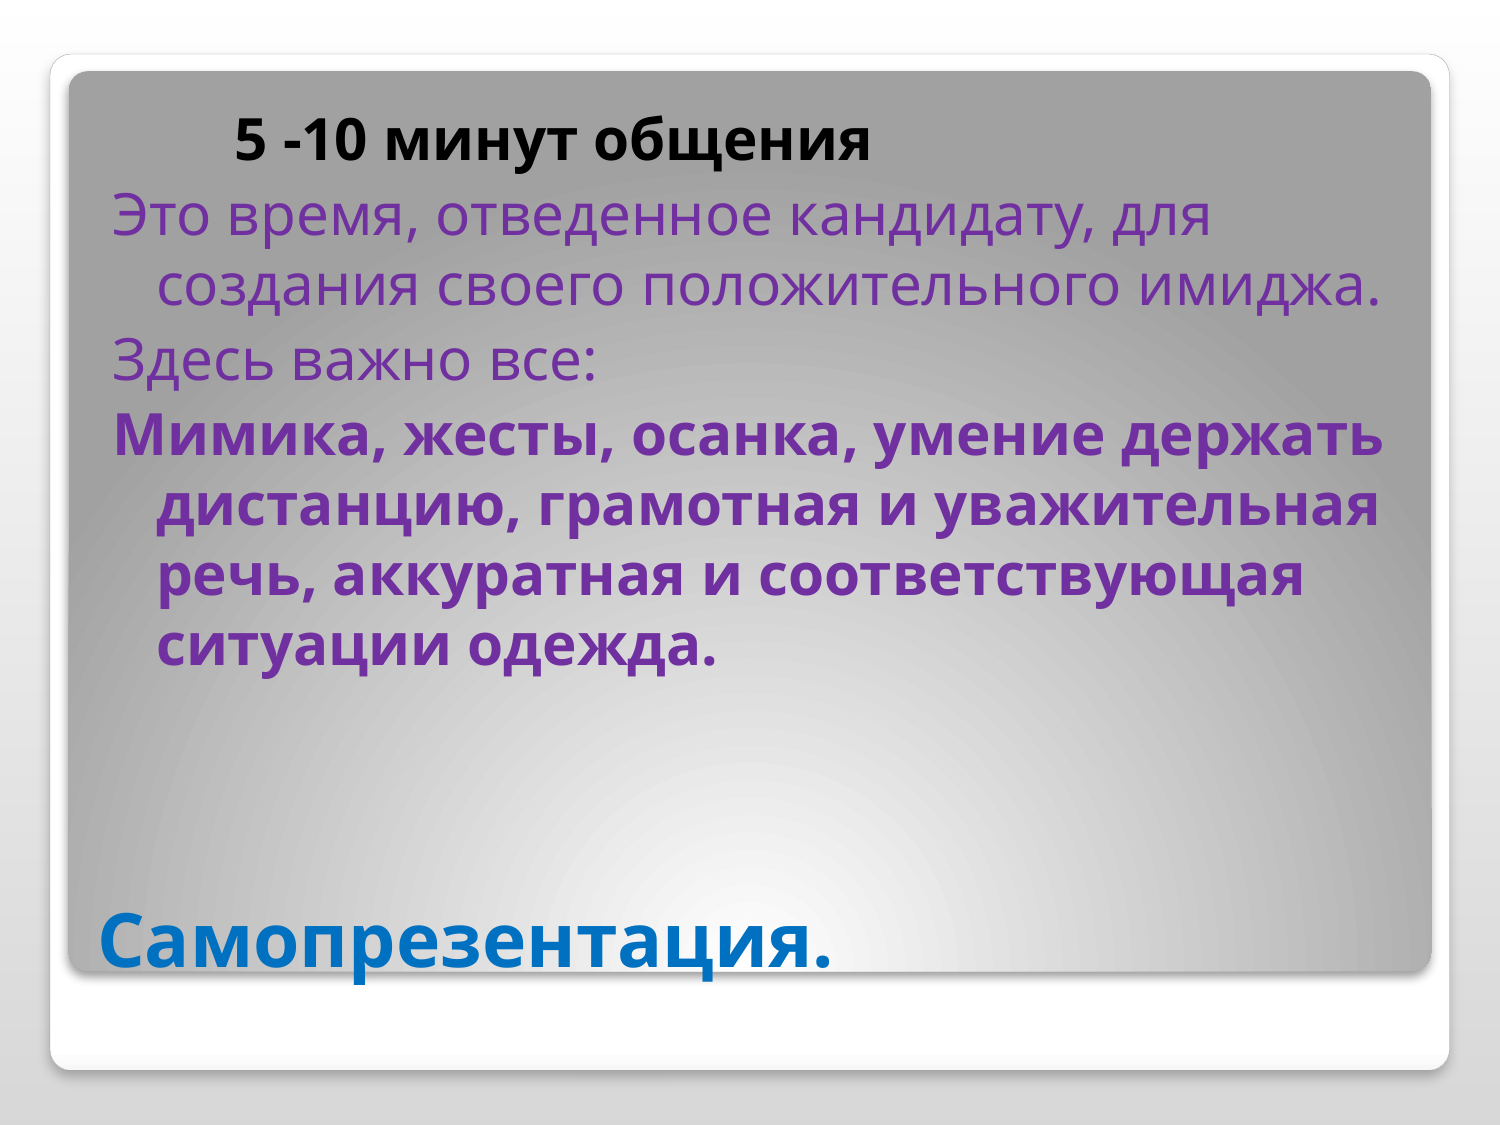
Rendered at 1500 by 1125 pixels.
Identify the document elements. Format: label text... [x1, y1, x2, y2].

list 5 -10 минут общения Это время, отведенное кандидату, для создания своего положительного имиджа. Здесь важно все: Мимика, жесты, осанка, умение держать дистанцию, грамотная и уважительная речь, аккуратная и соответствующая ситуации одежда. [82, 86, 1425, 774]
title Самопрезентация. [82, 817, 1425, 990]
